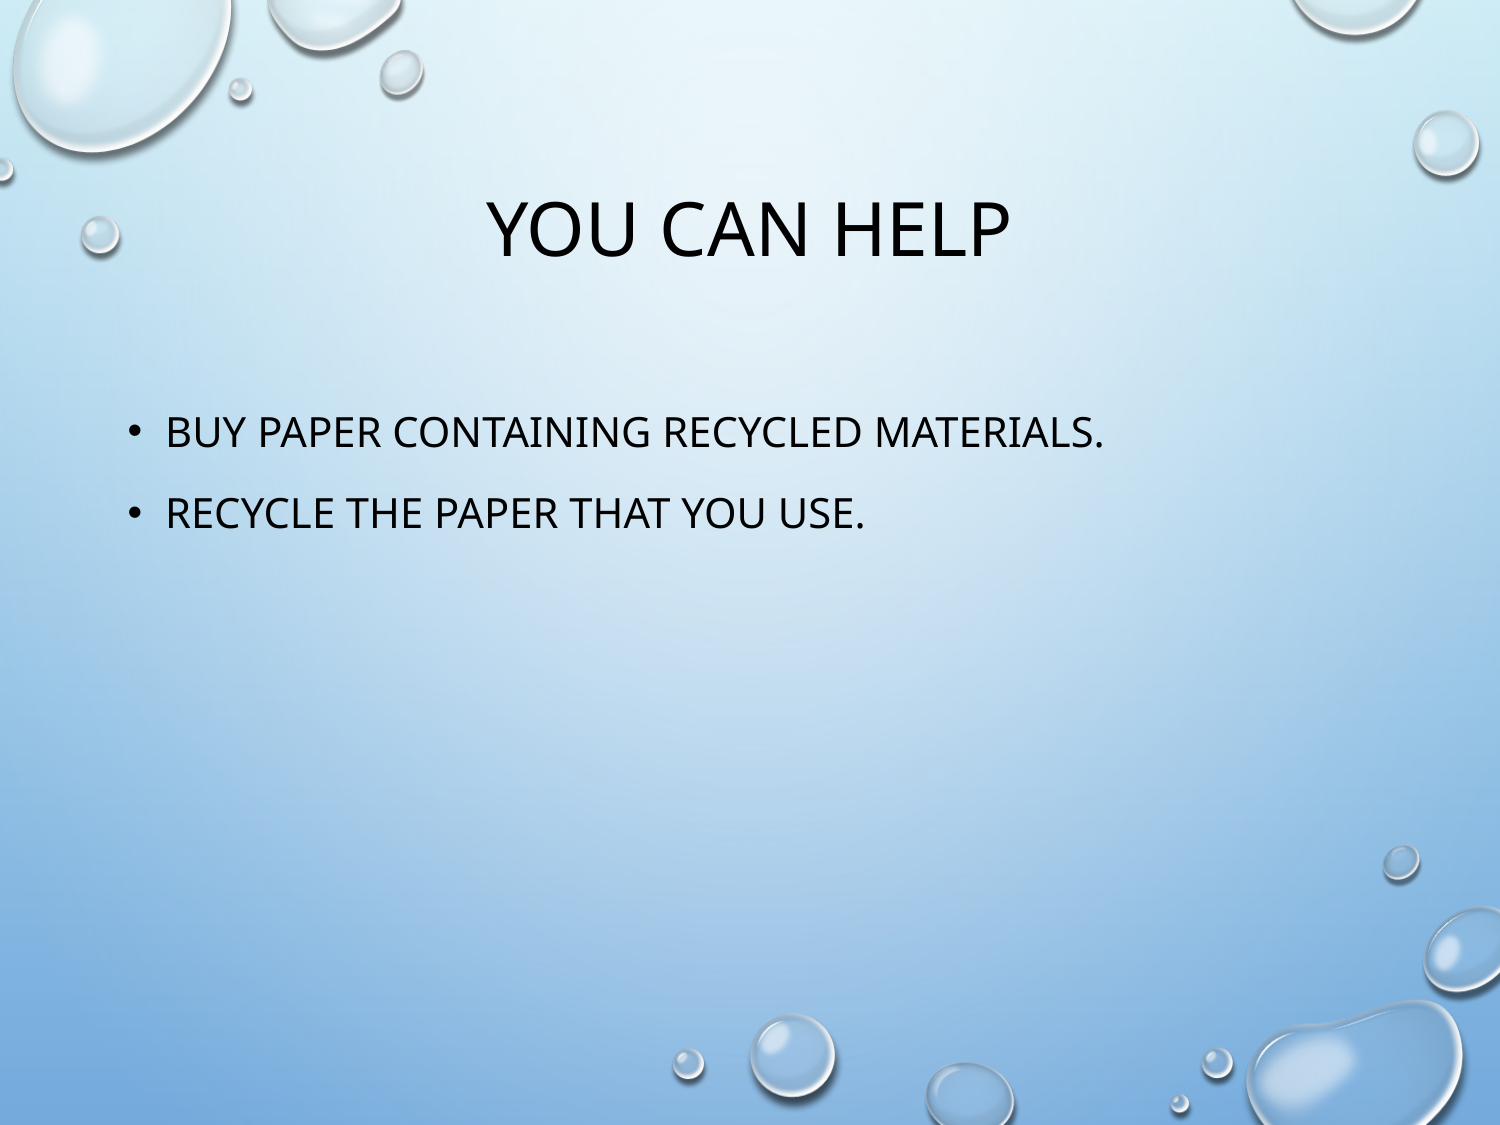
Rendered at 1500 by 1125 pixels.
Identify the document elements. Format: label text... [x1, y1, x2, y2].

picture [0, 0, 1500, 1125]
title You Can Help [112, 101, 1388, 364]
list Buy paper containing recycled materials. Recycle the paper that you use. [112, 388, 1388, 950]
